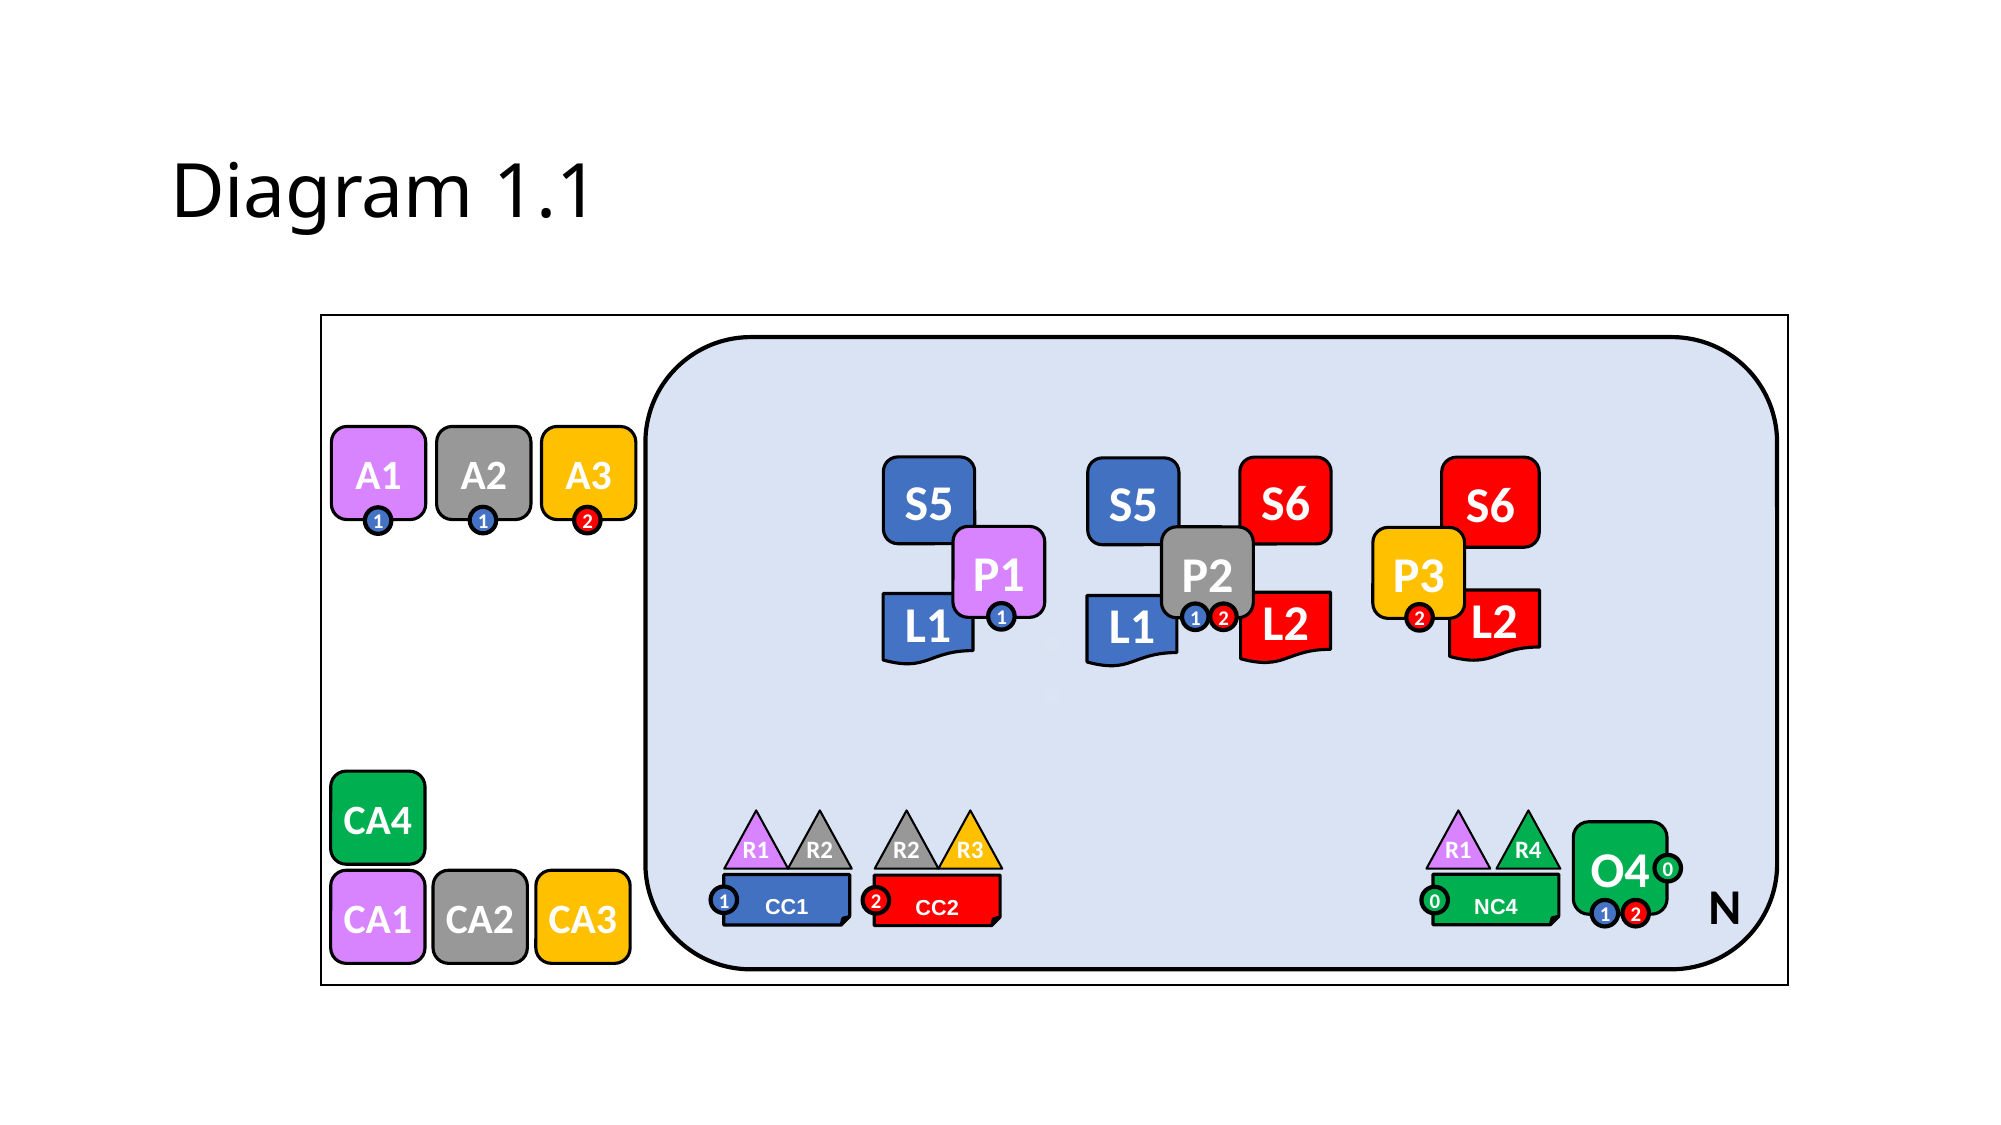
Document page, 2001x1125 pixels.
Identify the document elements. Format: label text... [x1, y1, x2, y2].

text_box Diagram 1.1 [162, 84, 1888, 303]
text_box 1 [364, 506, 393, 535]
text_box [330, 770, 631, 964]
text_box NC4 [1432, 874, 1559, 925]
text_box R4 [1494, 808, 1563, 871]
text_box 0 [1653, 854, 1682, 883]
text_box A2 [434, 424, 534, 522]
text_box 0 [1420, 886, 1449, 915]
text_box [882, 456, 1540, 702]
text_box R1 [1424, 808, 1493, 871]
text_box 1 [468, 506, 498, 535]
text_box A1 [329, 424, 428, 522]
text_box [710, 810, 853, 926]
text_box [320, 315, 1788, 986]
text_box O4 [1571, 819, 1670, 917]
text_box 2 [573, 506, 602, 535]
text_box 2 [1621, 899, 1650, 928]
text_box 1 [1590, 899, 1619, 928]
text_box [862, 810, 1003, 926]
text_box A3 [539, 424, 638, 522]
